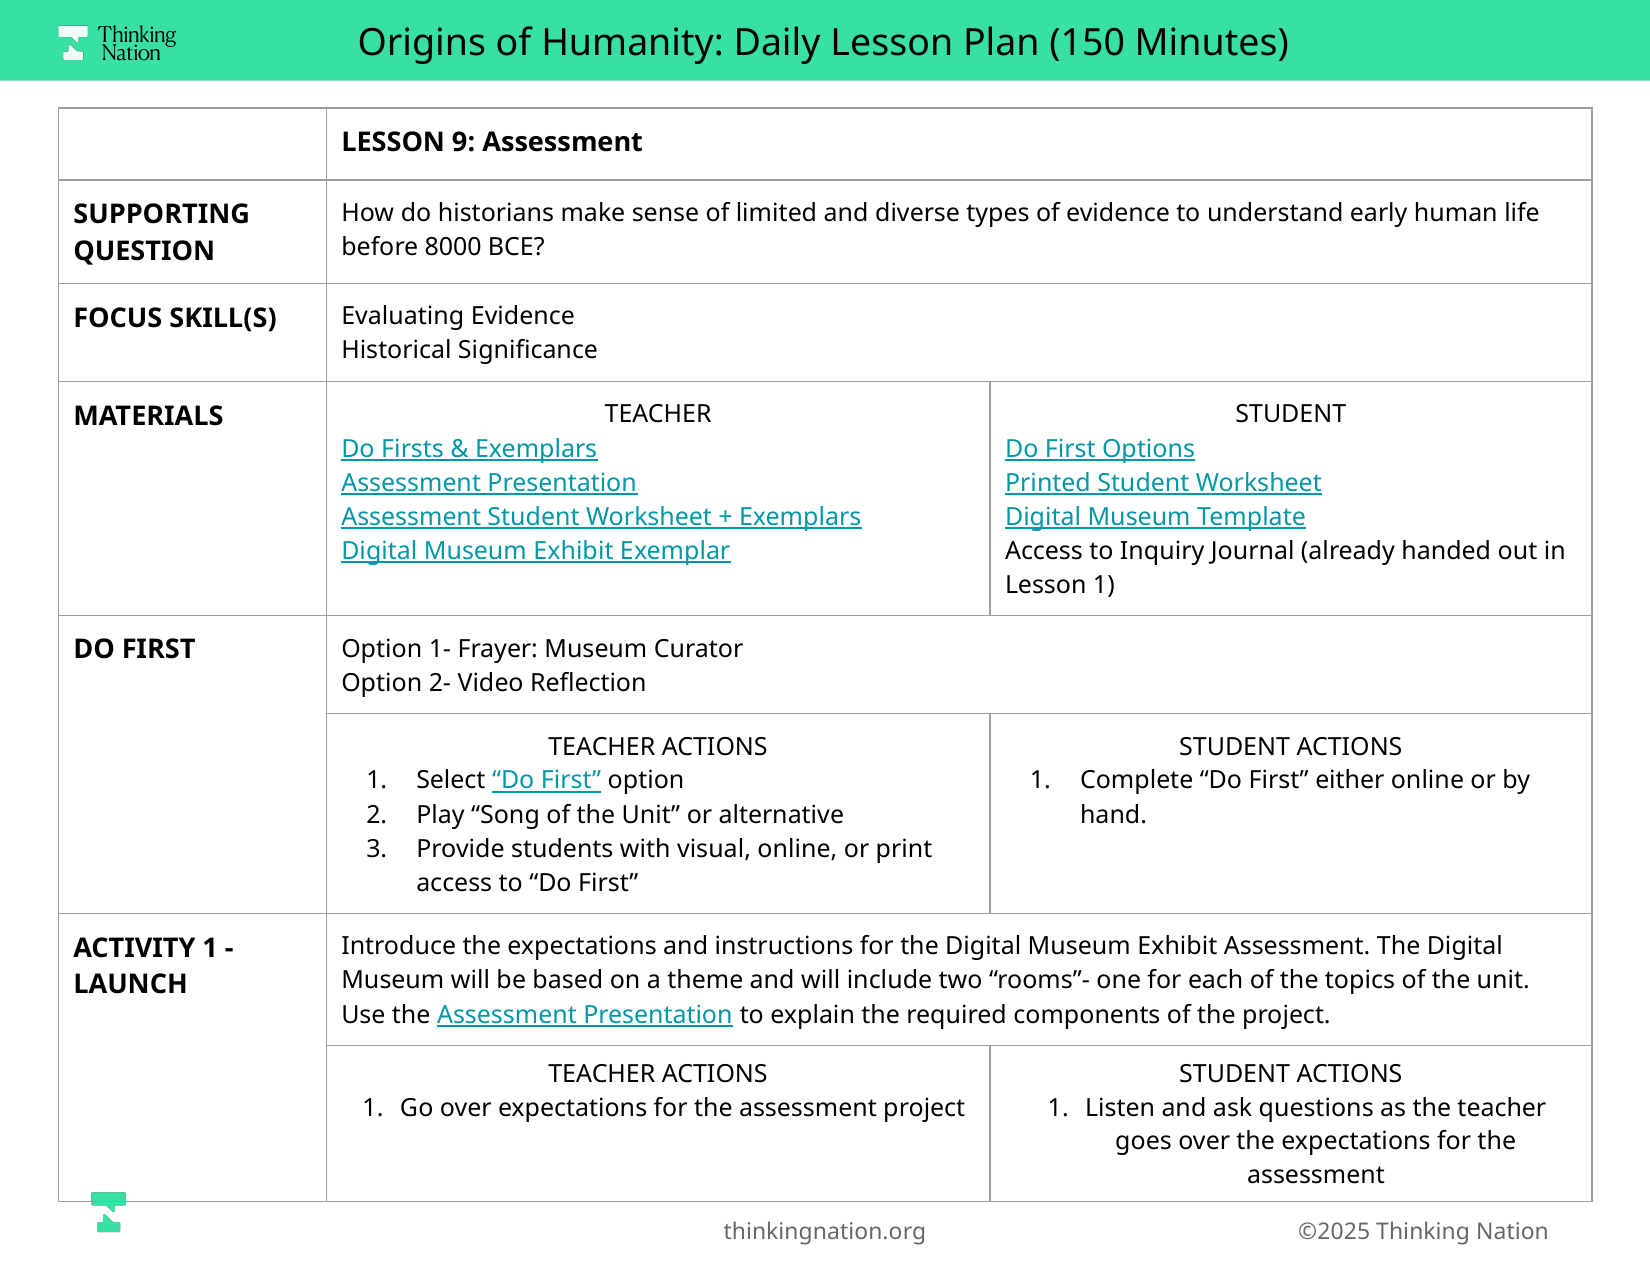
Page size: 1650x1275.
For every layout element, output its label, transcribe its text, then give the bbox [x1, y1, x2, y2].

text_box Origins of Humanity: Daily Lesson Plan (150 Minutes) [0, 0, 1650, 81]
table_cell Evaluating Evidence Historical Significance [327, 284, 1591, 381]
table_cell DO FIRST [59, 616, 326, 913]
table_cell STUDENT Do First Options Printed Student Worksheet Digital Museum Template Access to Inquiry Journal (already handed out in Lesson 1) [991, 382, 1591, 615]
table_cell STUDENT ACTIONS Complete “Do First” either online or by hand. [991, 714, 1591, 913]
table_cell TEACHER ACTIONS Go over expectations for the assessment project [327, 1046, 989, 1201]
text_box thinkingnation.org [629, 1202, 1021, 1240]
table_header LESSON 9: Assessment [327, 109, 1591, 179]
picture [80, 1184, 136, 1240]
picture [45, 14, 180, 85]
table_cell Introduce the expectations and instructions for the Digital Museum Exhibit Assessment. The Digital Museum will be based on a theme and will include two “rooms”- one for each of the topics of the unit. Use the Assessment Presentation to explain the required components of the project. [327, 914, 1591, 1045]
table_cell SUPPORTING QUESTION [59, 181, 326, 283]
table_cell How do historians make sense of limited and diverse types of evidence to understand early human life before 8000 BCE? [327, 181, 1591, 283]
table_cell ACTIVITY 1 - LAUNCH [59, 914, 326, 1201]
table_cell FOCUS SKILL(S) [59, 284, 326, 381]
table_cell STUDENT ACTIONS Listen and ask questions as the teacher goes over the expectations for the assessment [991, 1046, 1591, 1201]
table_cell TEACHER ACTIONS Select “Do First” option Play “Song of the Unit” or alternative Provide students with visual, online, or print access to “Do First” [327, 714, 989, 913]
table_header [59, 109, 326, 179]
table_cell MATERIALS [59, 382, 326, 615]
text_box ©2025 Thinking Nation [1174, 1202, 1566, 1240]
table_cell TEACHER Do Firsts & Exemplars Assessment Presentation Assessment Student Worksheet + Exemplars Digital Museum Exhibit Exemplar [327, 382, 989, 615]
table_cell Option 1- Frayer: Museum Curator Option 2- Video Reflection [327, 616, 1591, 713]
